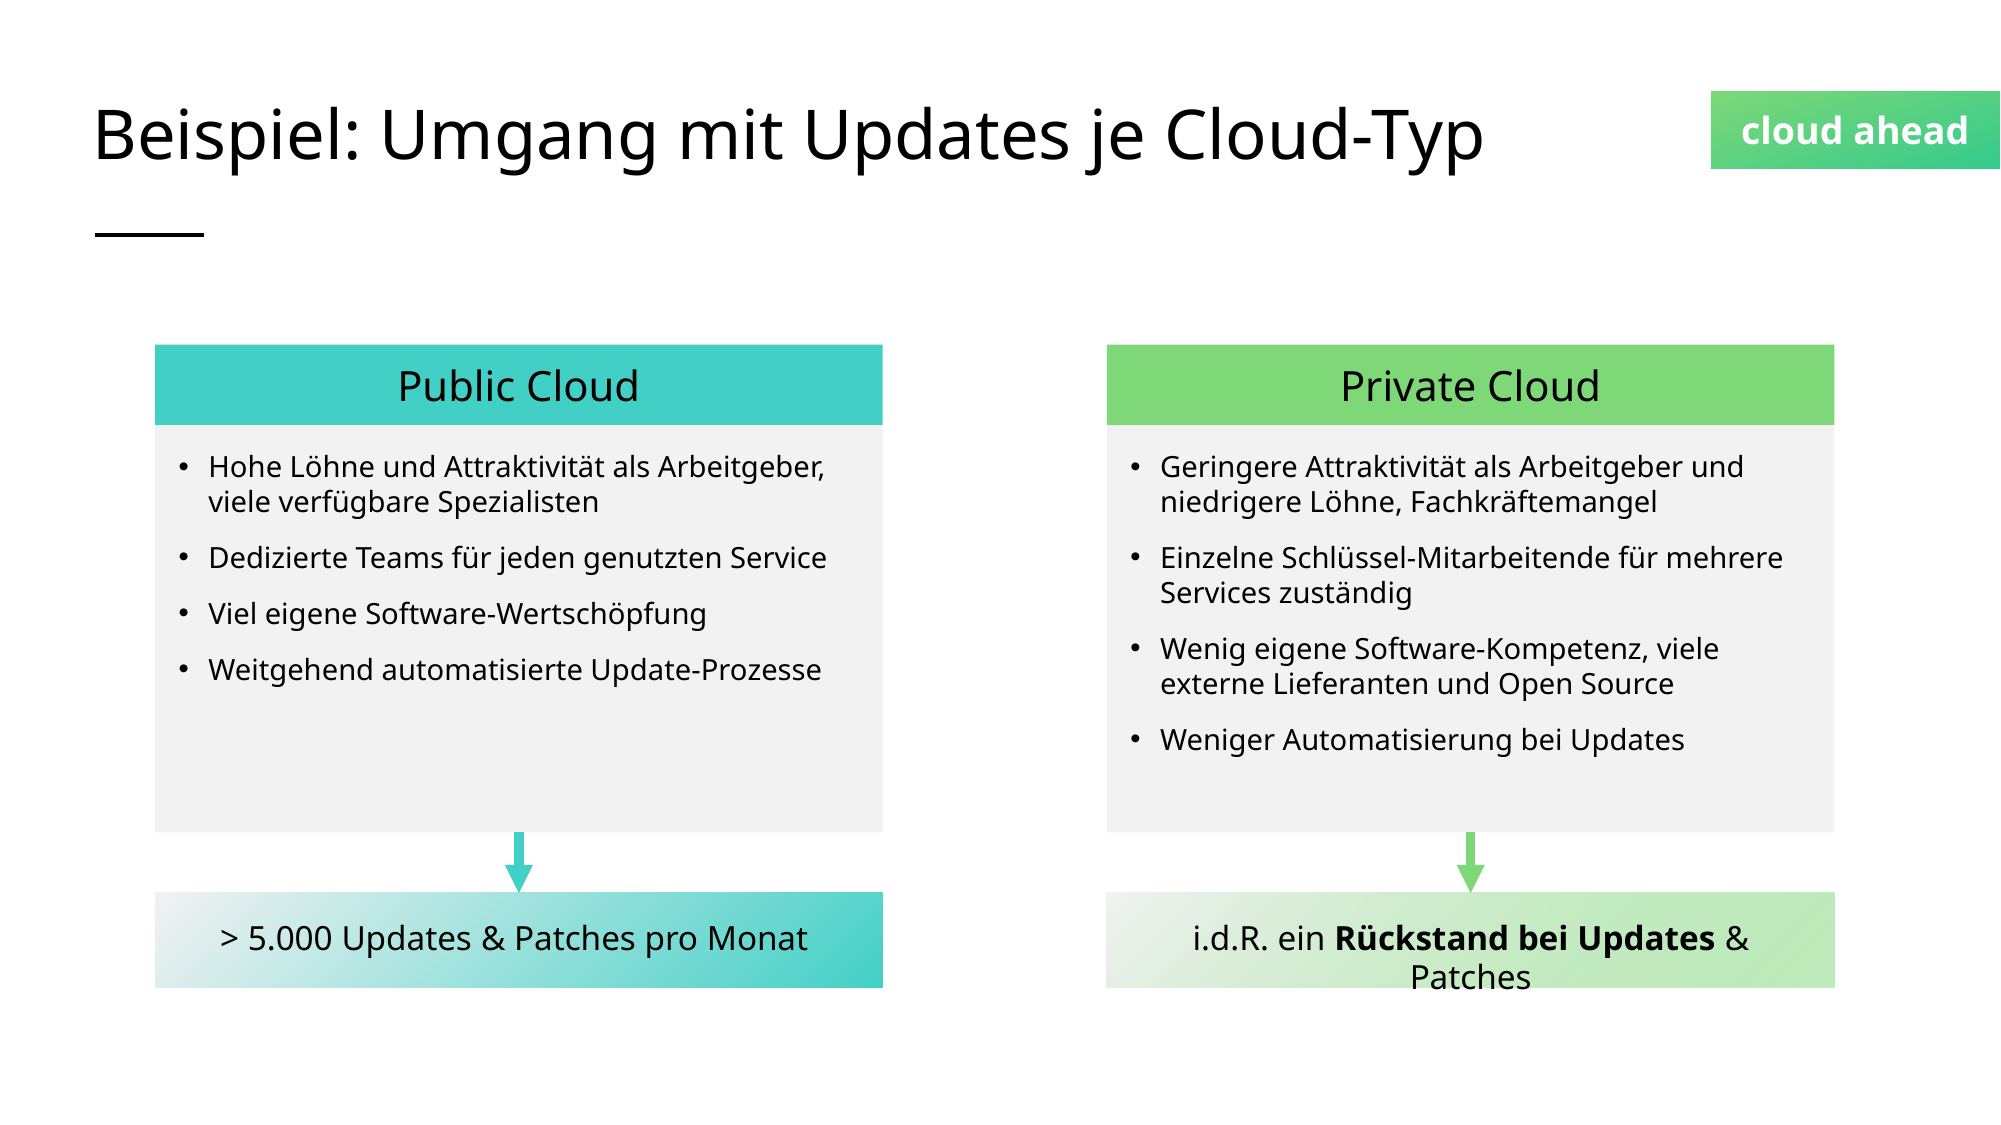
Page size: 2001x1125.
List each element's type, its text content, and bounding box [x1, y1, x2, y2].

text_box Public Cloud [155, 344, 883, 425]
text_box Hohe Löhne und Attraktivität als Arbeitgeber, viele verfügbare Spezialisten Dedizierte Teams für jeden genutzten Service Viel eigene Software-Wertschöpfung Weitgehend automatisierte Update-Prozesse [155, 425, 883, 833]
text_box > 5.000 Updates & Patches pro Monat [155, 892, 883, 988]
text_box i.d.R. ein Rückstand bei Updates & Patches [1106, 892, 1835, 988]
title Beispiel: Umgang mit Updates je Cloud-Typ [77, 67, 1803, 197]
text_box Geringere Attraktivität als Arbeitgeber und niedrigere Löhne, Fachkräftemangel Einzelne Schlüssel-Mitarbeitende für mehrere Services zuständig Wenig eigene Software-Kompetenz, viele externe Lieferanten und Open Source Weniger Automatisierung bei Updates [1106, 425, 1835, 833]
text_box Private Cloud [1106, 344, 1835, 425]
